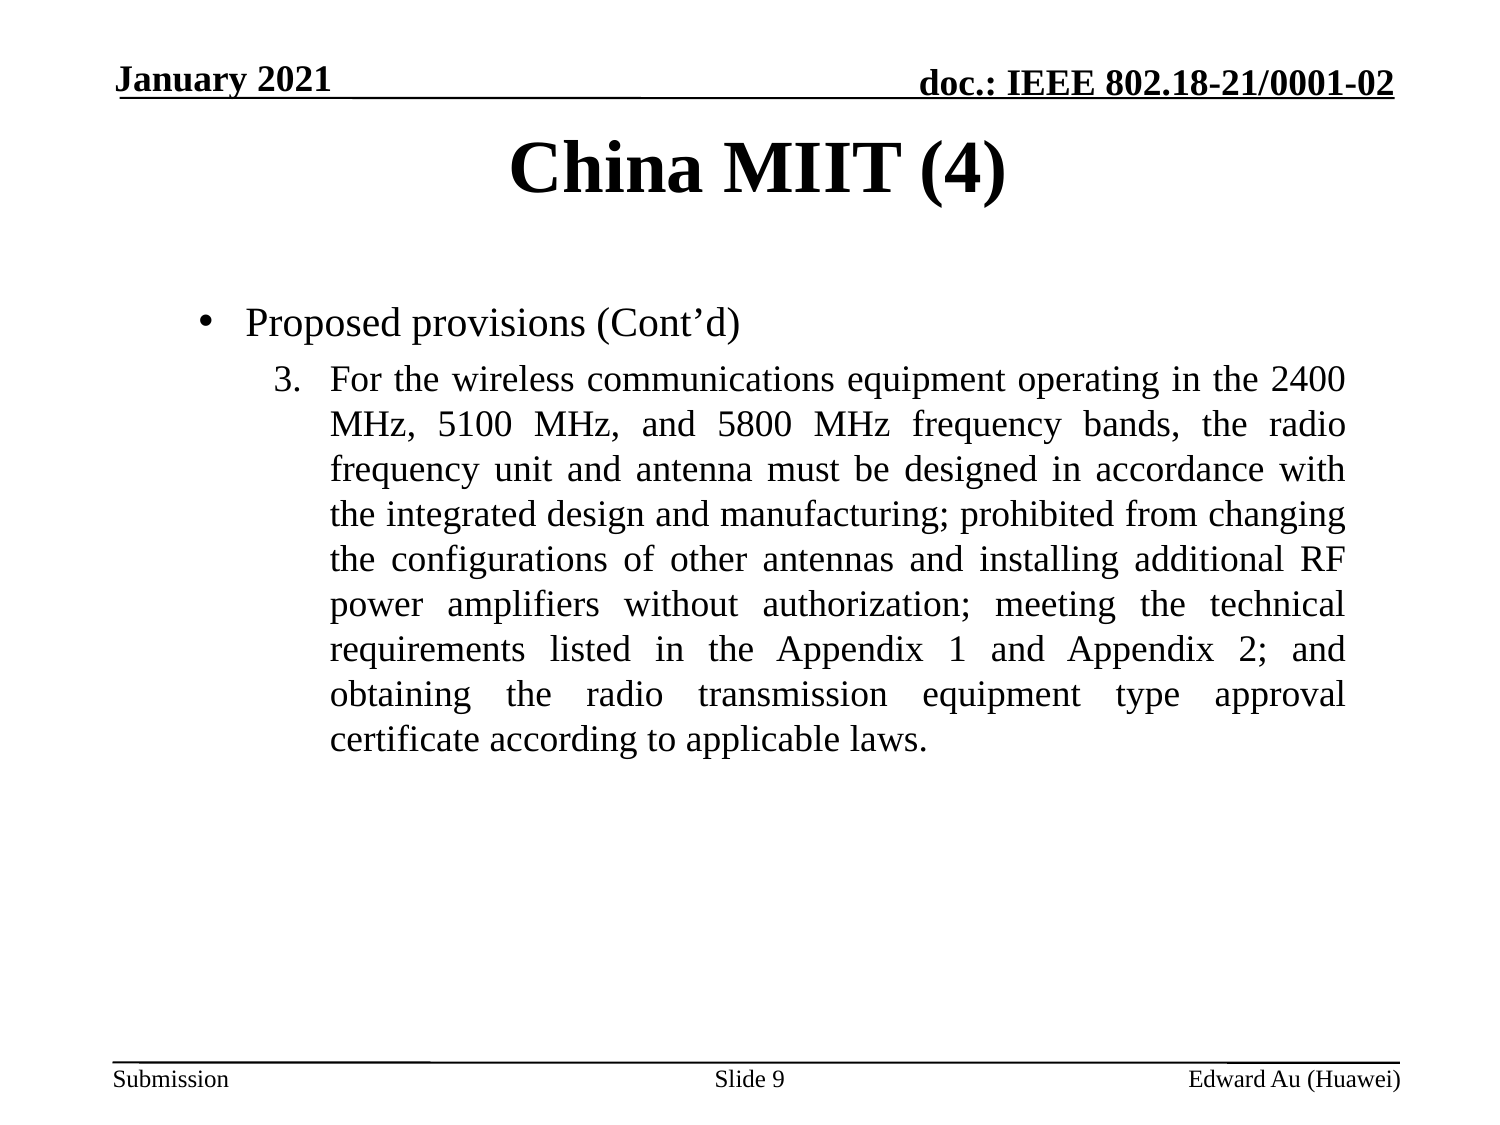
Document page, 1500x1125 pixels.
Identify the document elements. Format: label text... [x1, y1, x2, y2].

footer Edward Au (Huawei) [902, 1061, 1402, 1093]
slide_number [114, 54, 493, 100]
list Proposed provisions (Cont’d) For the wireless communications equipment operating in the 2400 MHz, 5100 MHz, and 5800 MHz frequency bands, the radio frequency unit and antenna must be designed in accordance with the integrated design and manufacturing; prohibited from changing the configurations of other antennas and installing additional RF power amplifiers without authorization; meeting the technical requirements listed in the Appendix 1 and Appendix 2; and obtaining the radio transmission equipment type approval certificate according to applicable laws. [108, 287, 1363, 1063]
slide_number Slide 9 [699, 1061, 800, 1123]
title China MIIT (4) [120, 99, 1396, 226]
